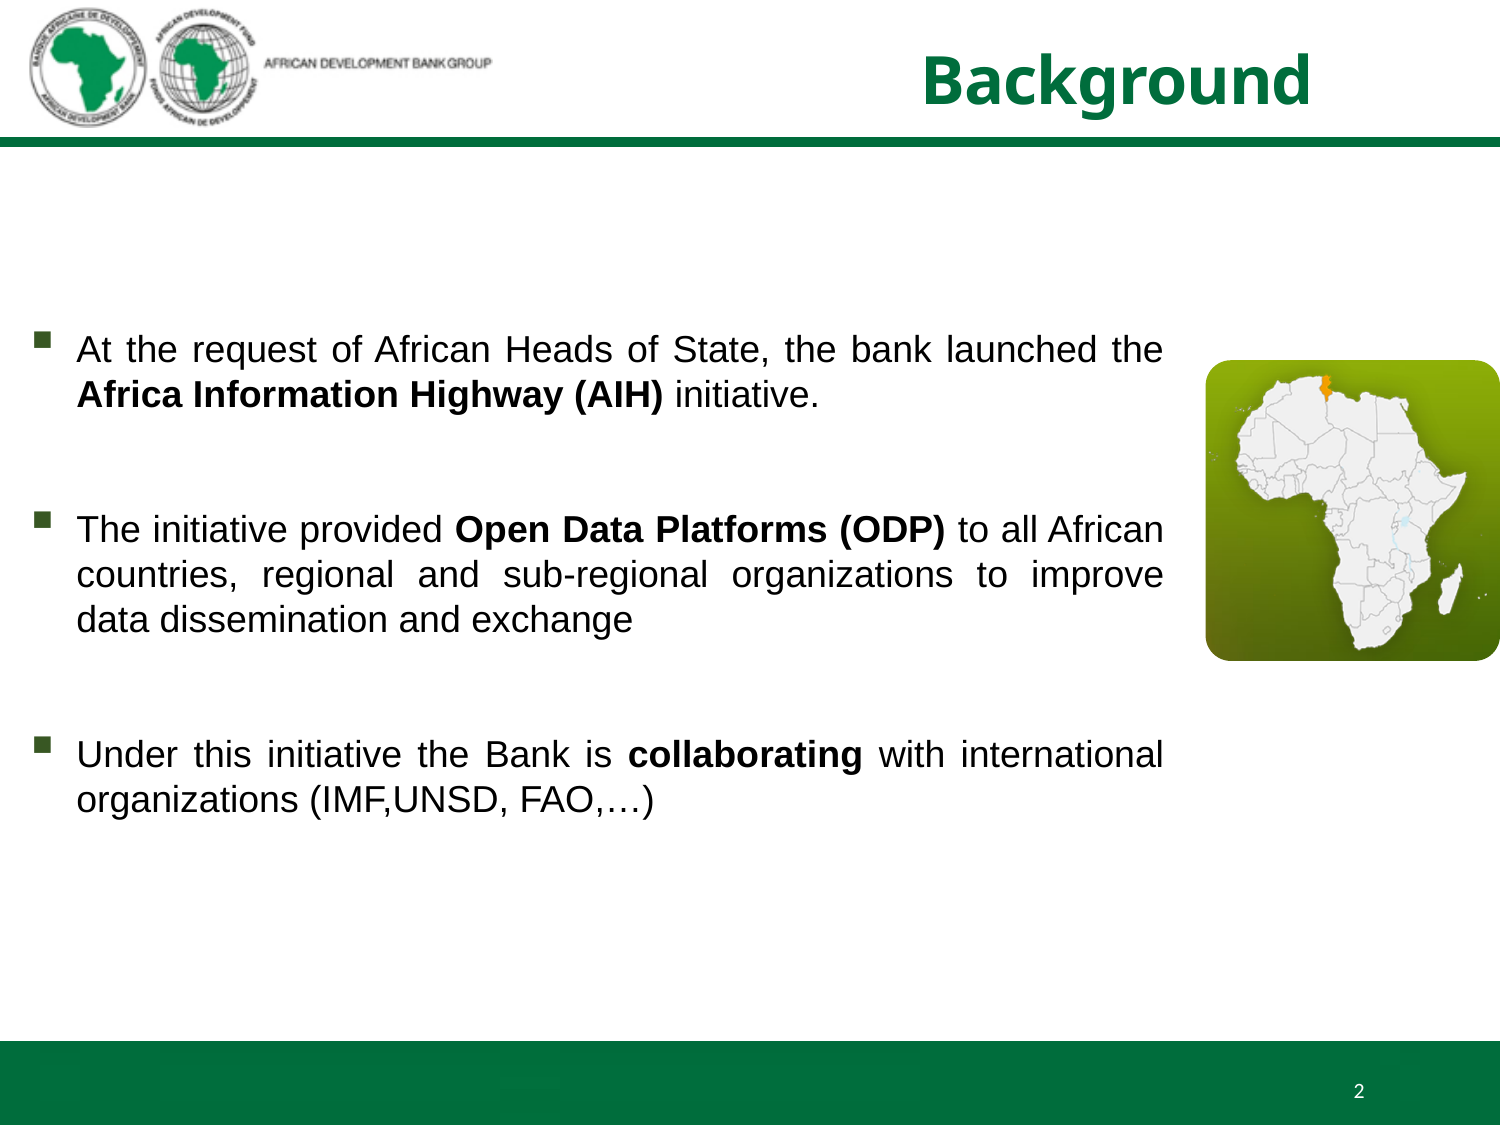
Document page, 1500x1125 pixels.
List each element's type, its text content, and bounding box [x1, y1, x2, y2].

picture [1205, 359, 1500, 662]
picture [0, 1041, 1500, 1125]
slide_number 2 [1218, 1059, 1380, 1120]
picture [28, 6, 493, 128]
text_box At the request of African Heads of State, the bank launched the Africa Information Highway (AIH) initiative. The initiative provided Open Data Platforms (ODP) to all African countries, regional and sub-regional organizations to improve data dissemination and exchange Under this initiative the Bank is collaborating with international organizations (IMF,UNSD, FAO,…) [14, 272, 1179, 873]
picture [0, 137, 1500, 147]
title Background [714, 27, 1500, 141]
